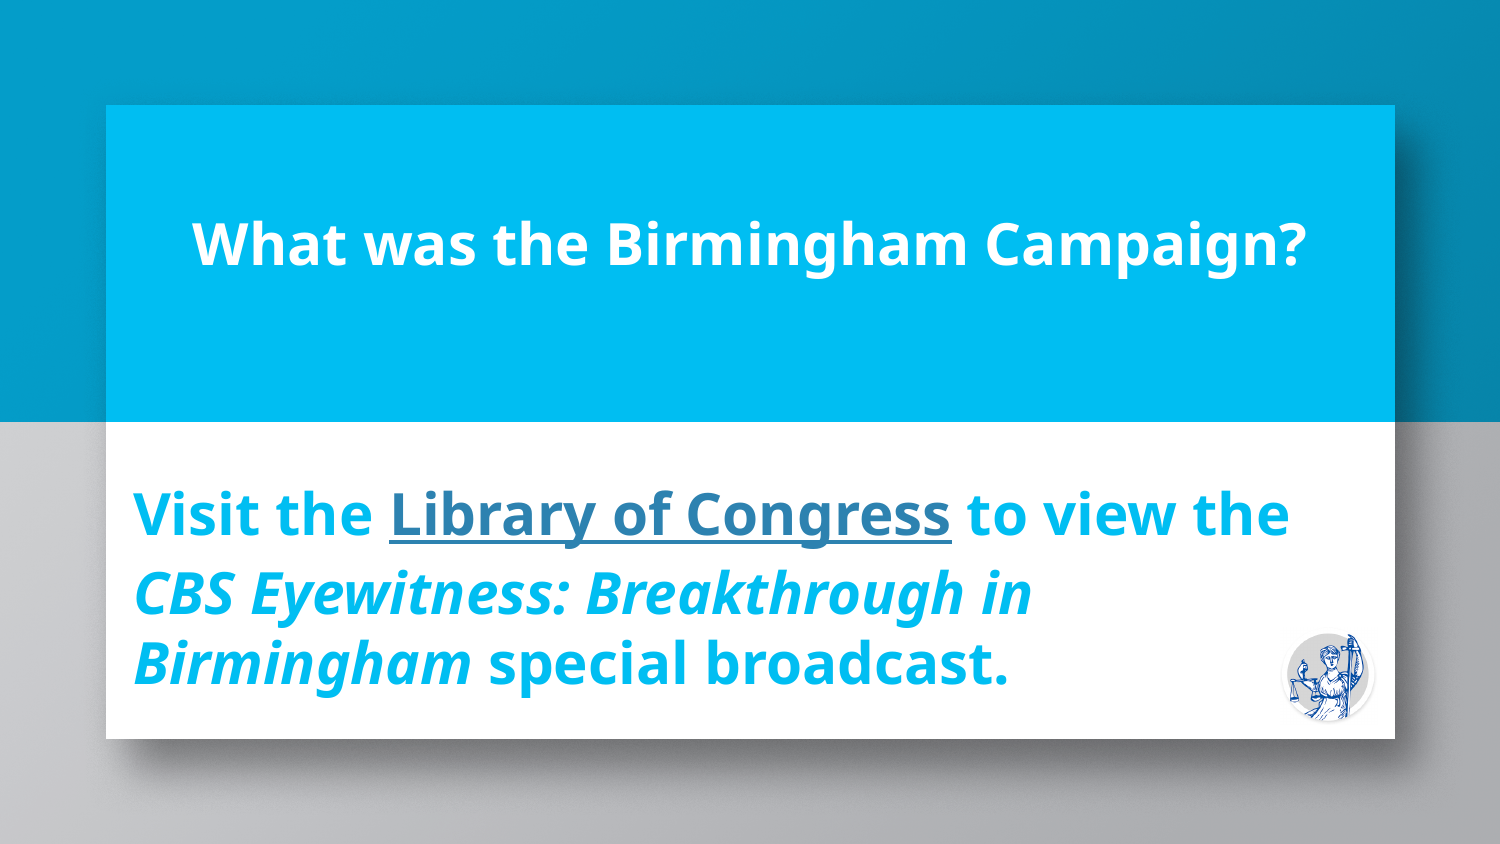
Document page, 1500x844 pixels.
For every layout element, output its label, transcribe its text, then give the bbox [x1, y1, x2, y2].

title What was the Birmingham Campaign? [120, 192, 1380, 383]
picture [0, 423, 1500, 844]
title Visit the Library of Congress to view the CBS Eyewitness: Breakthrough in Birmingham special broadcast. [118, 462, 1378, 653]
